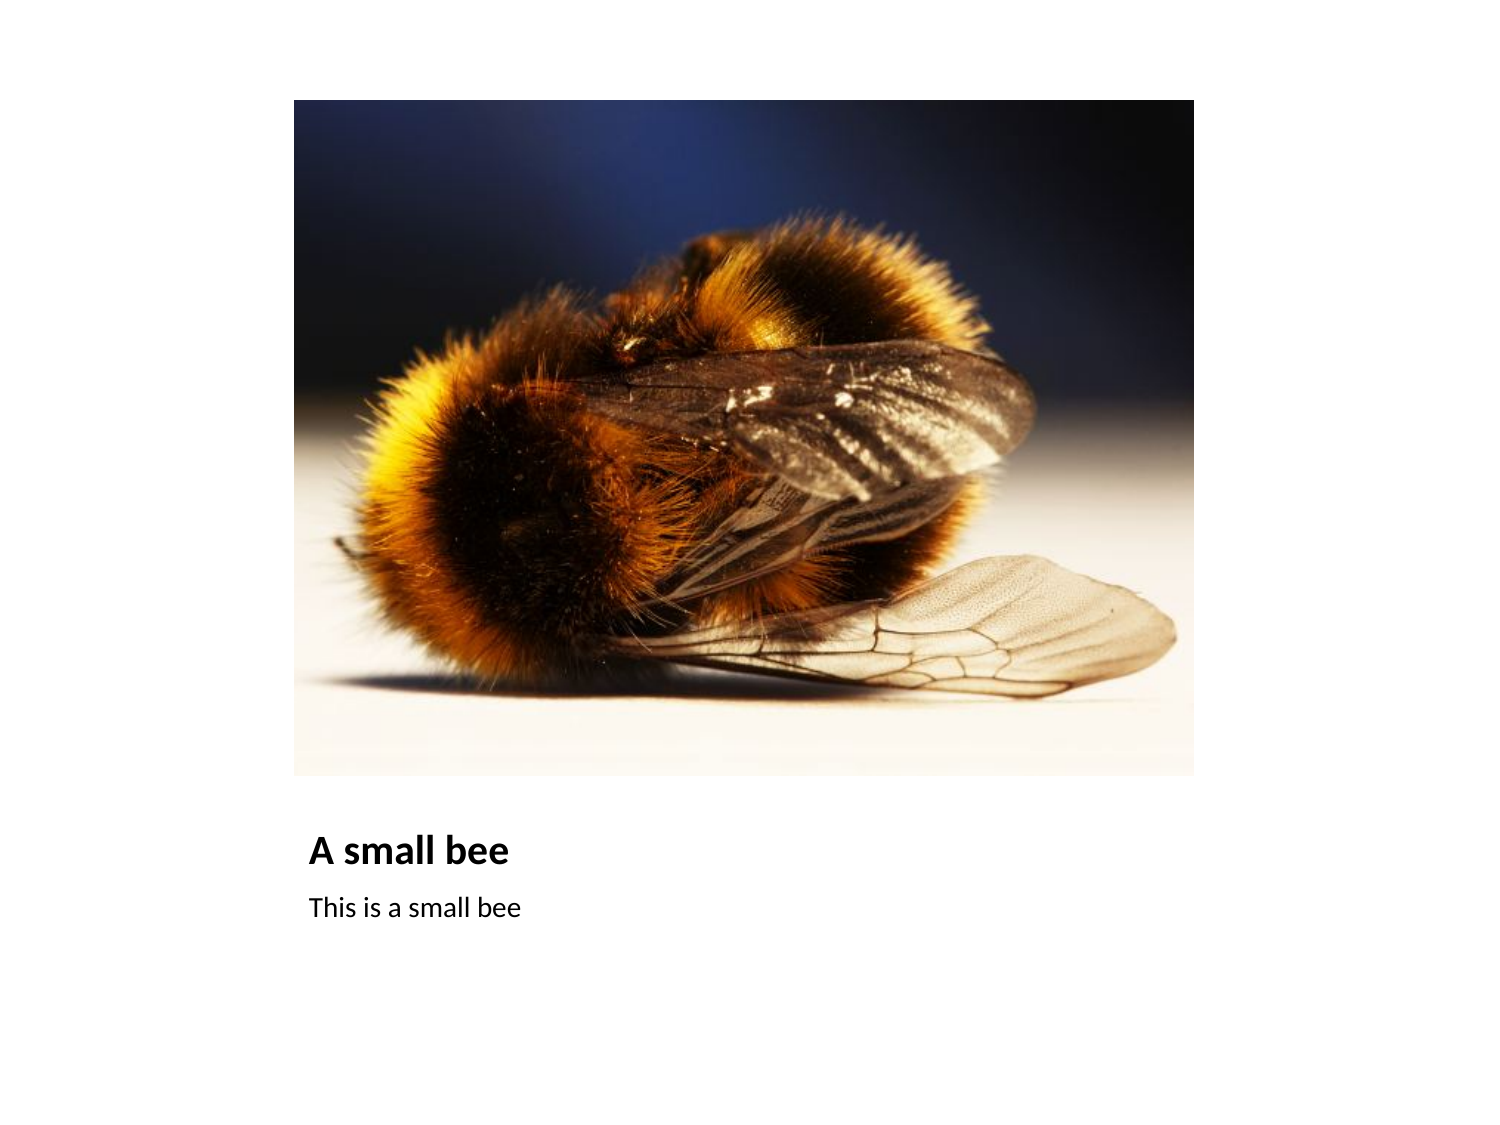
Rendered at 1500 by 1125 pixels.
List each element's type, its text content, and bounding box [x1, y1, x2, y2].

list This is a small bee [294, 880, 1194, 1013]
title A small bee [294, 787, 1194, 880]
picture [293, 100, 1195, 776]
